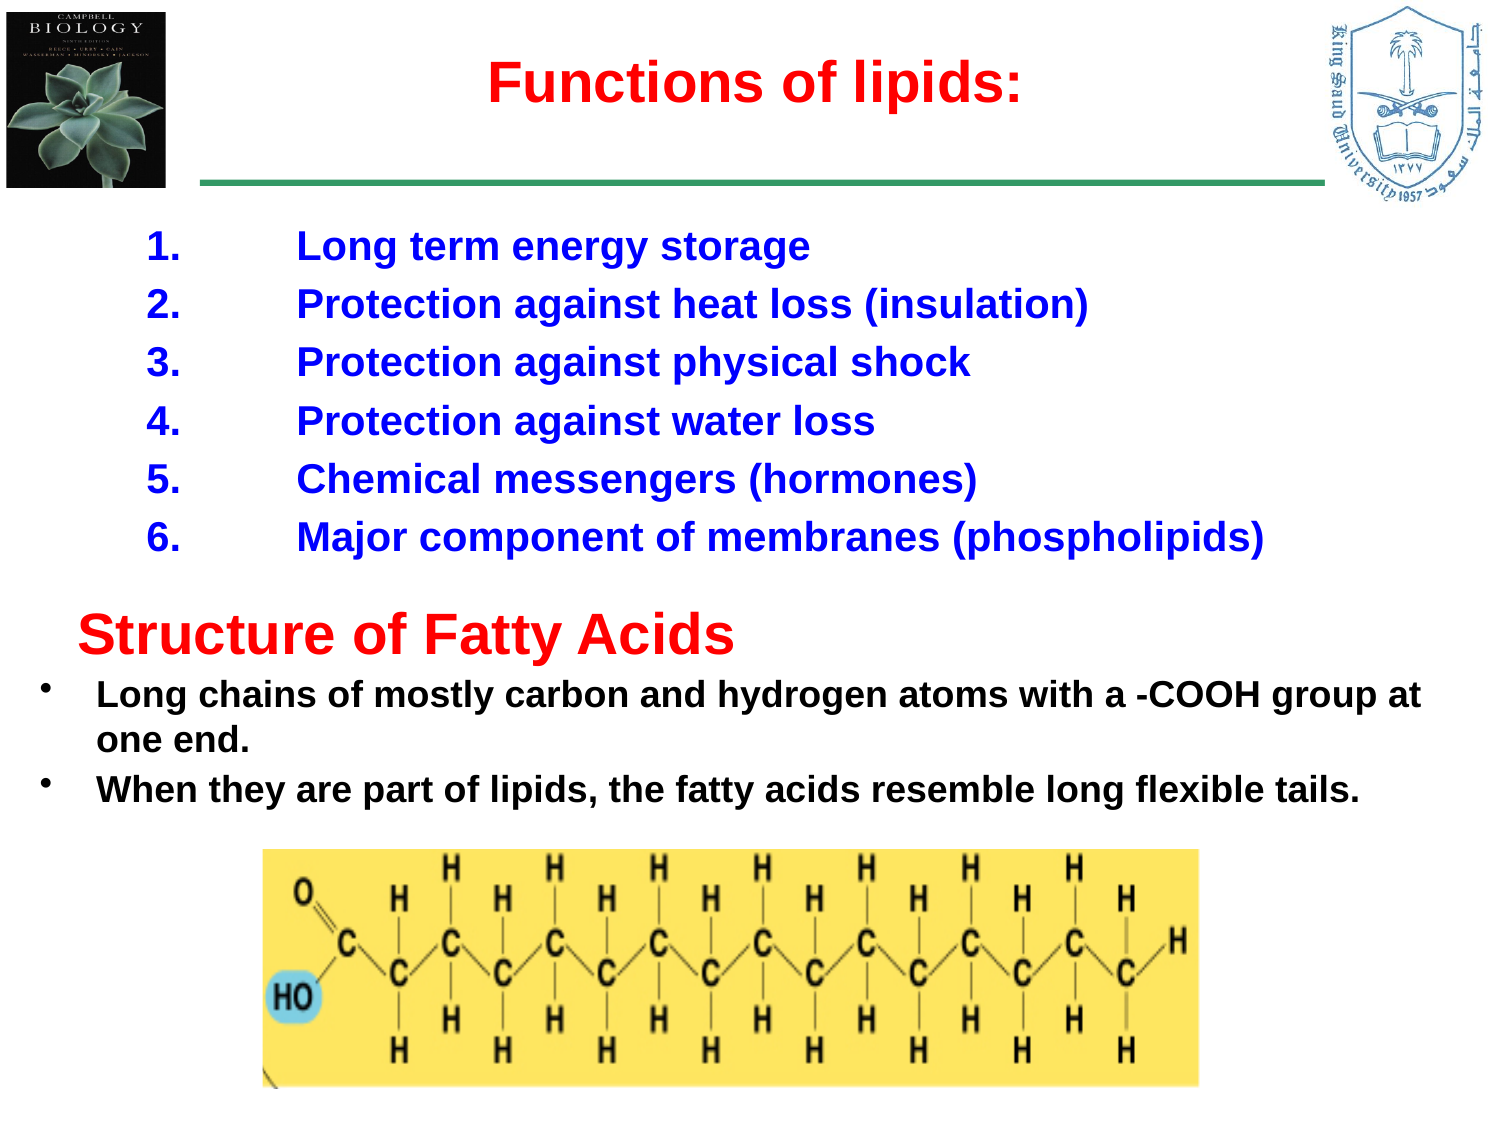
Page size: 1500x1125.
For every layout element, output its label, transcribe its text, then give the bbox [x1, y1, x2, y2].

text_box Long chains of mostly carbon and hydrogen atoms with a -COOH group at one end. When they are part of lipids, the fatty acids resemble long flexible tails. [24, 662, 1463, 825]
list Functions of lipids: 1. Long term energy storage 2. Protection against heat loss (insulation) 3. Protection against physical shock 4. Protection against water loss 5. Chemical messengers (hormones) 6. Major component of membranes (phospholipids) [75, 216, 1438, 588]
text_box Structure of Fatty Acids [62, 587, 938, 662]
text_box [5, 0, 1488, 209]
picture [262, 849, 1201, 1089]
